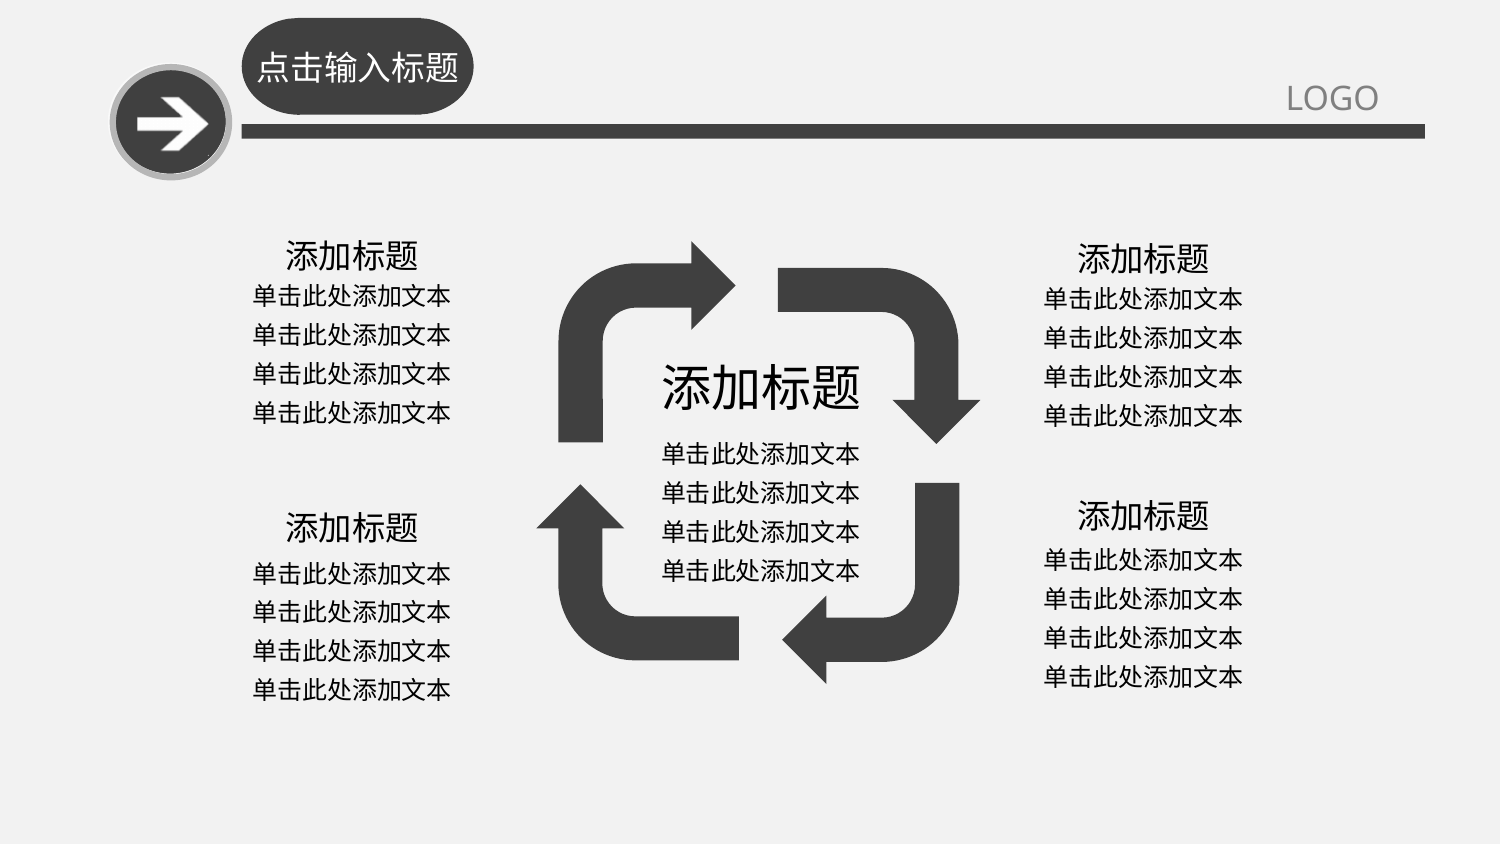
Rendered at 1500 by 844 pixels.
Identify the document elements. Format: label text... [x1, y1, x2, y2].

text_box [241, 123, 1426, 140]
text_box [776, 266, 983, 446]
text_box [204, 499, 500, 715]
text_box [780, 481, 961, 687]
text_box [995, 487, 1292, 702]
text_box [533, 482, 740, 662]
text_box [204, 228, 500, 437]
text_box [995, 230, 1292, 441]
text_box LOGO [1270, 69, 1404, 123]
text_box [613, 348, 909, 596]
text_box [110, 65, 229, 178]
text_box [241, 17, 487, 115]
text_box [557, 238, 738, 444]
